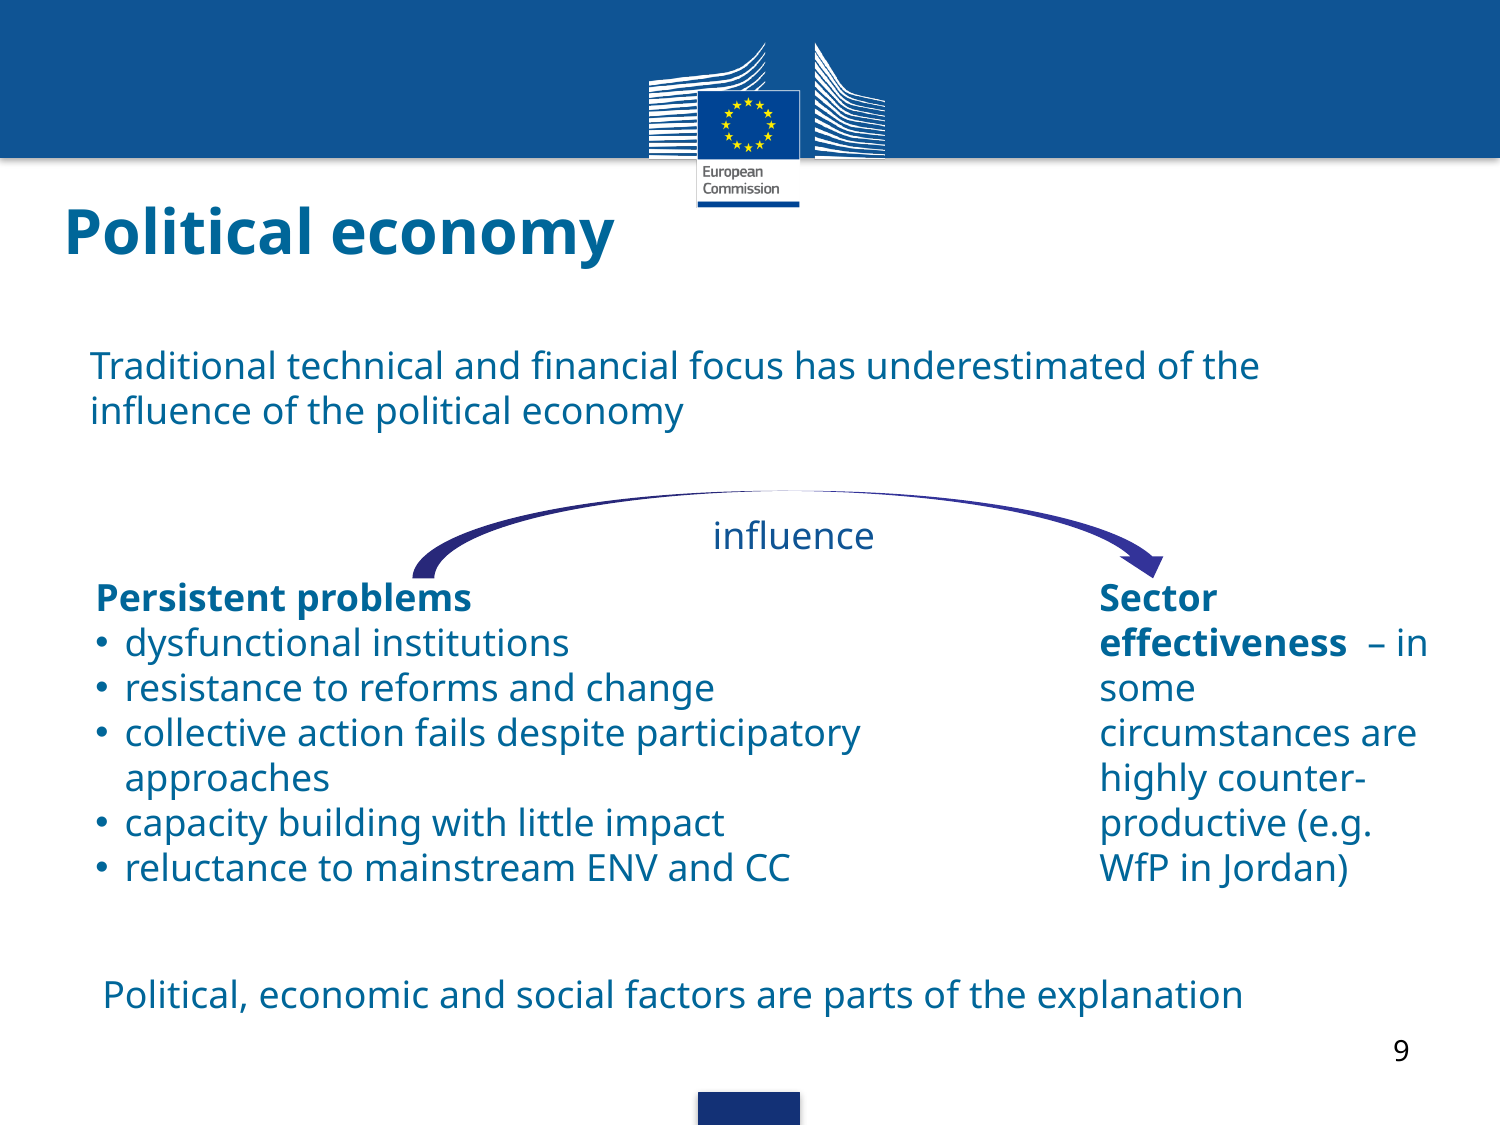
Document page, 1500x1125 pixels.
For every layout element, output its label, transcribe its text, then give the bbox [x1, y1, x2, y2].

text_box Traditional technical and financial focus has underestimated of the influence of the political economy [74, 334, 1425, 530]
text_box Persistent problems dysfunctional institutions resistance to reforms and change collective action fails despite participatory approaches capacity building with little impact reluctance to mainstream ENV and CC [80, 566, 900, 897]
picture [649, 42, 885, 184]
text_box Political economy [0, 184, 1430, 275]
slide_number 9 [1074, 1024, 1426, 1103]
text_box Political, economic and social factors are parts of the explanation [87, 918, 1388, 1024]
text_box influence [412, 490, 1164, 579]
text_box Sector effectiveness – in some circumstances are highly counter-productive (e.g. WfP in Jordan) [1084, 566, 1460, 897]
